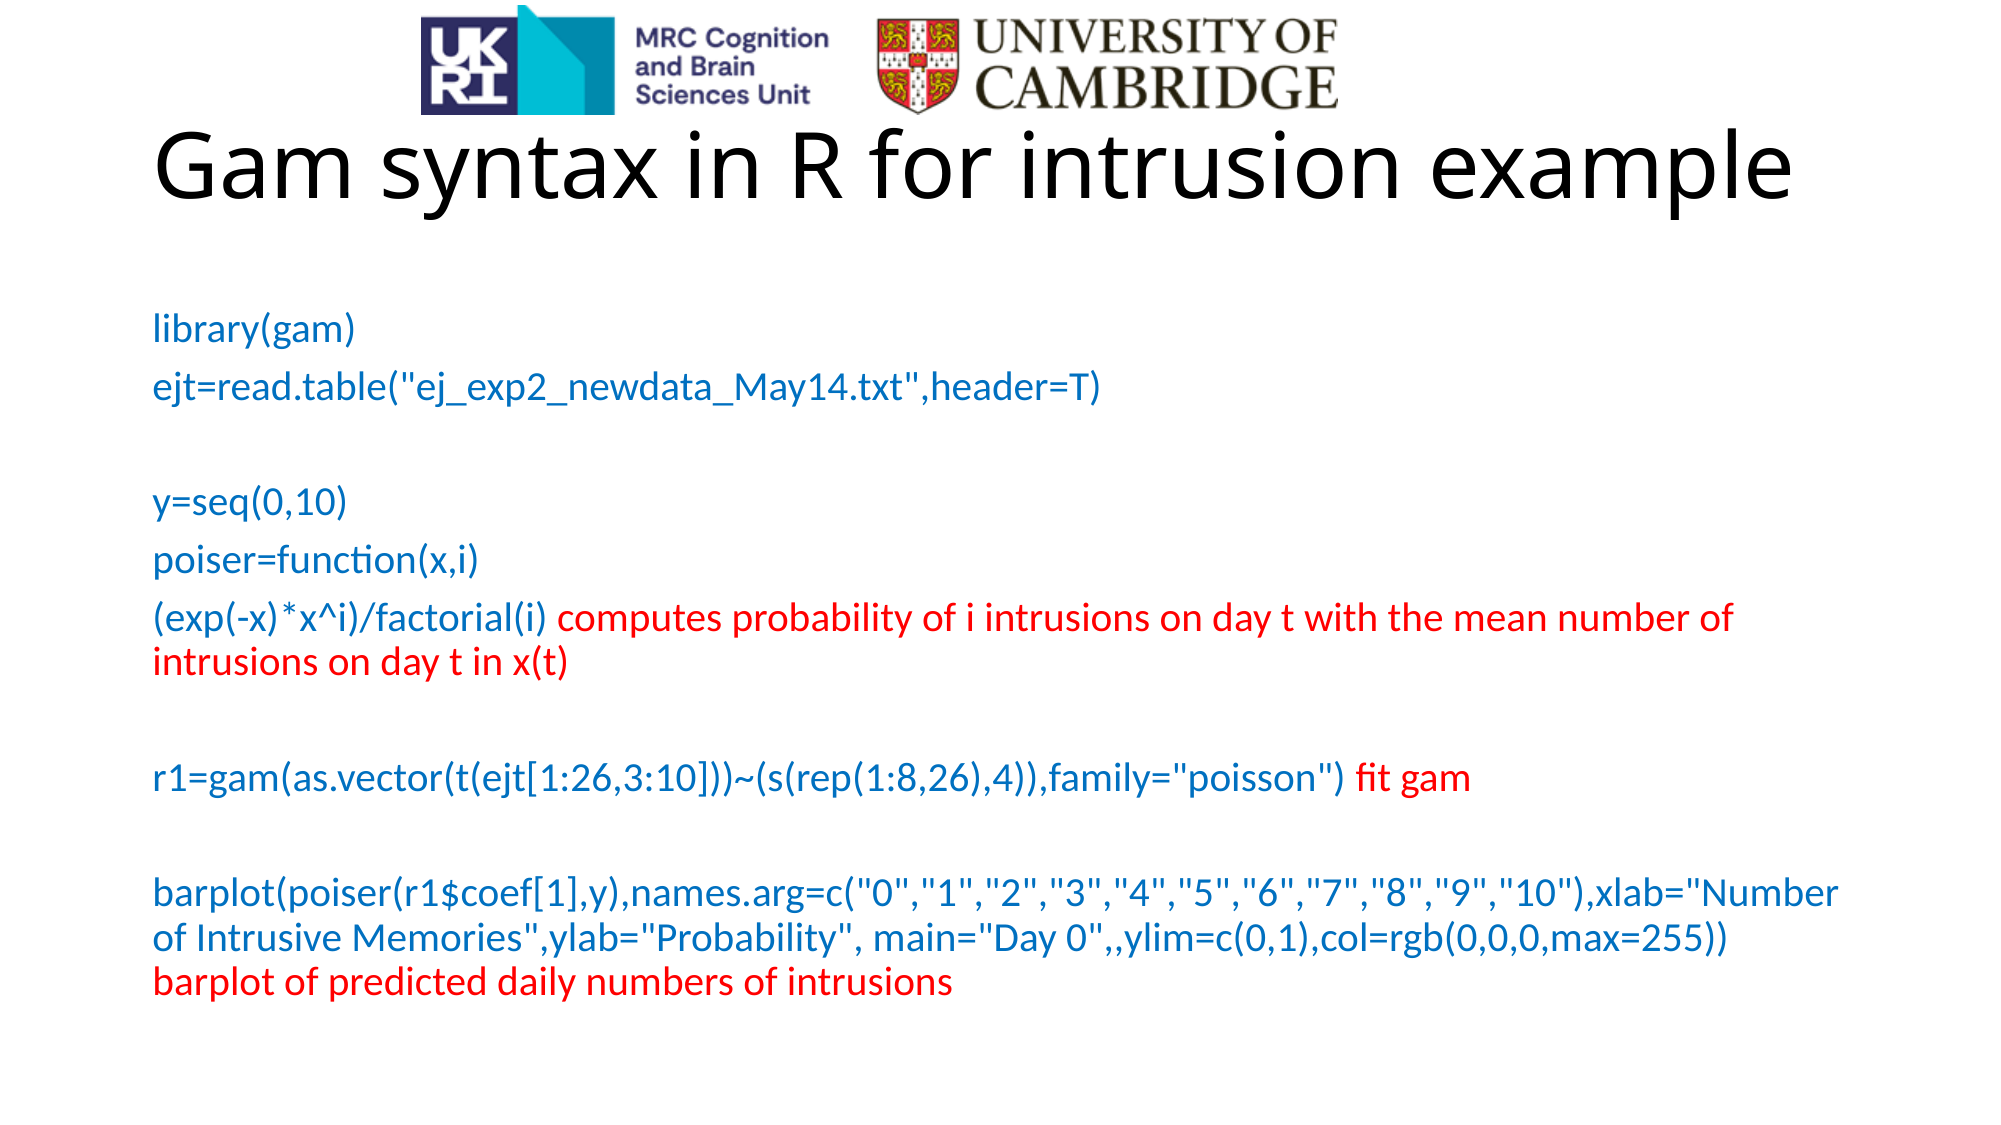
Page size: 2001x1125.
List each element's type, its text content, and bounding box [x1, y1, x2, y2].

picture [421, 5, 1338, 59]
title Gam syntax in R for intrusion example [137, 59, 1863, 278]
list library(gam) ejt=read.table("ej_exp2_newdata_May14.txt",header=T) y=seq(0,10) poiser=function(x,i) (exp(-x)*x^i)/factorial(i) computes probability of i intrusions on day t with the mean number of intrusions on day t in x(t) r1=gam(as.vector(t(ejt[1:26,3:10]))~(s(rep(1:8,26),4)),family="poisson") fit gam barplot(poiser(r1$coef[1],y),names.arg=c("0","1","2","3","4","5","6","7","8","9","10"),xlab="Number of Intrusive Memories",ylab="Probability", main="Day 0",,ylim=c(0,1),col=rgb(0,0,0,max=255)) barplot of predicted daily numbers of intrusions [137, 299, 1863, 1014]
